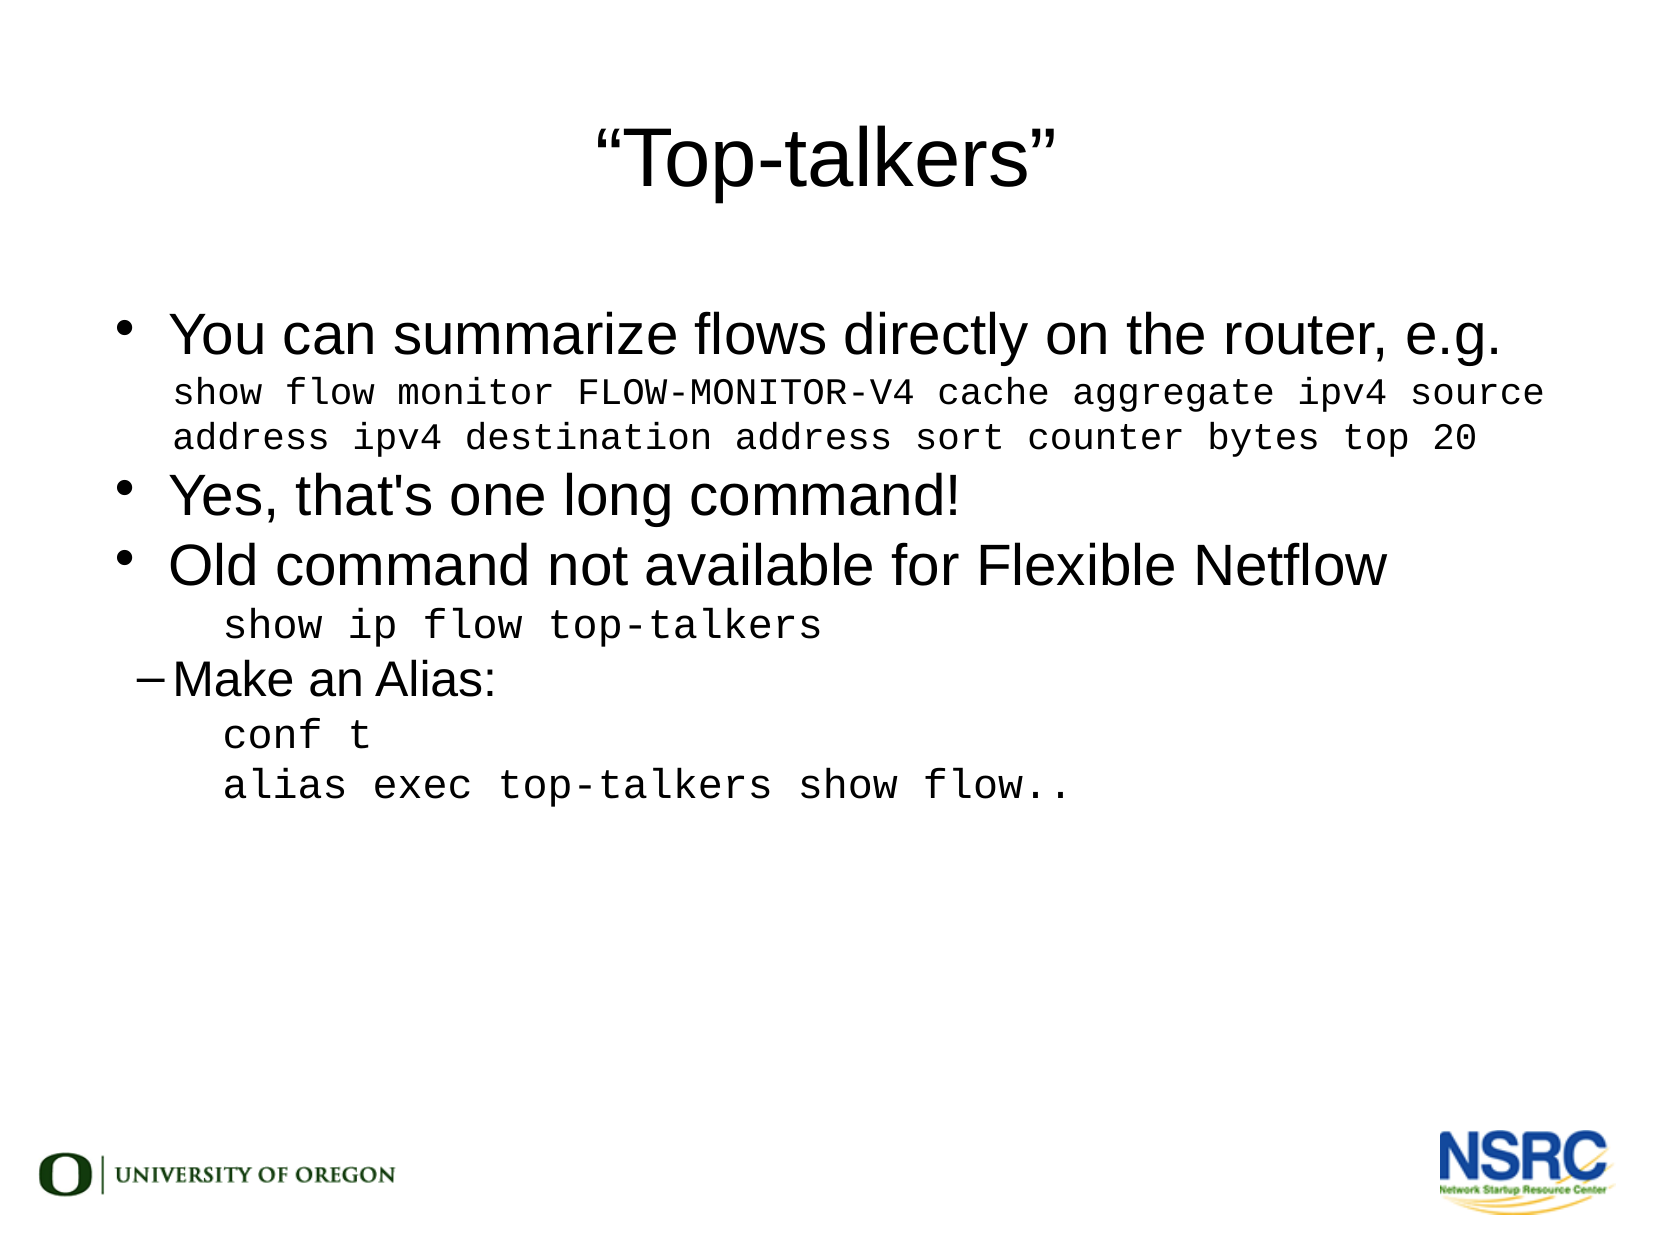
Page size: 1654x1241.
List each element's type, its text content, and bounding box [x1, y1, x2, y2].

picture [1440, 1130, 1616, 1215]
text_box You can summarize flows directly on the router, e.g. show flow monitor FLOW-MONITOR-V4 cache aggregate ipv4 source address ipv4 destination address sort counter bytes top 20 Yes, that's one long command! Old command not available for Flexible Netflow show ip flow top-talkers Make an Alias: conf t alias exec top-talkers show flow.. [82, 289, 1571, 1108]
picture [37, 1151, 397, 1198]
text_box “Top-talkers” [82, 49, 1571, 257]
